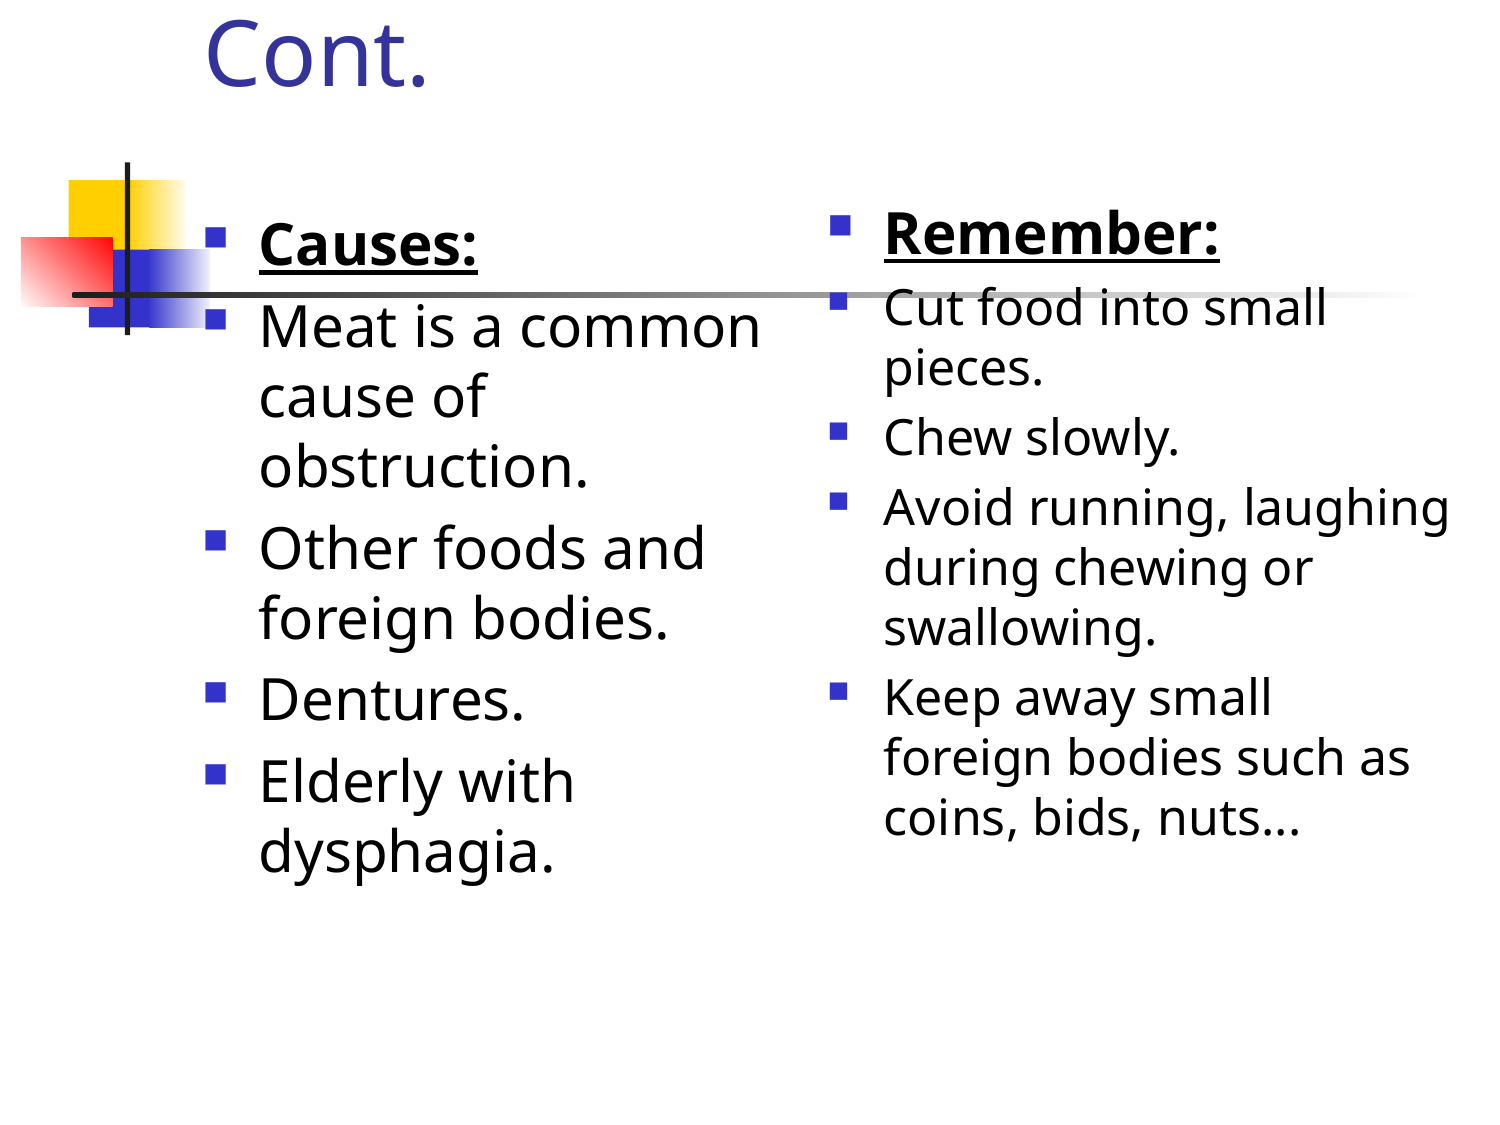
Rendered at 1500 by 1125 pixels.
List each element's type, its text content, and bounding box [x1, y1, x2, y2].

list Remember: Cut food into small pieces. Chew slowly. Avoid running, laughing during chewing or swallowing. Keep away small foreign bodies such as coins, bids, nuts... [812, 24, 1470, 1076]
title Cont. [188, 34, 812, 113]
list Causes: Meat is a common cause of obstruction. Other foods and foreign bodies. Dentures. Elderly with dysphagia. [187, 199, 812, 1076]
